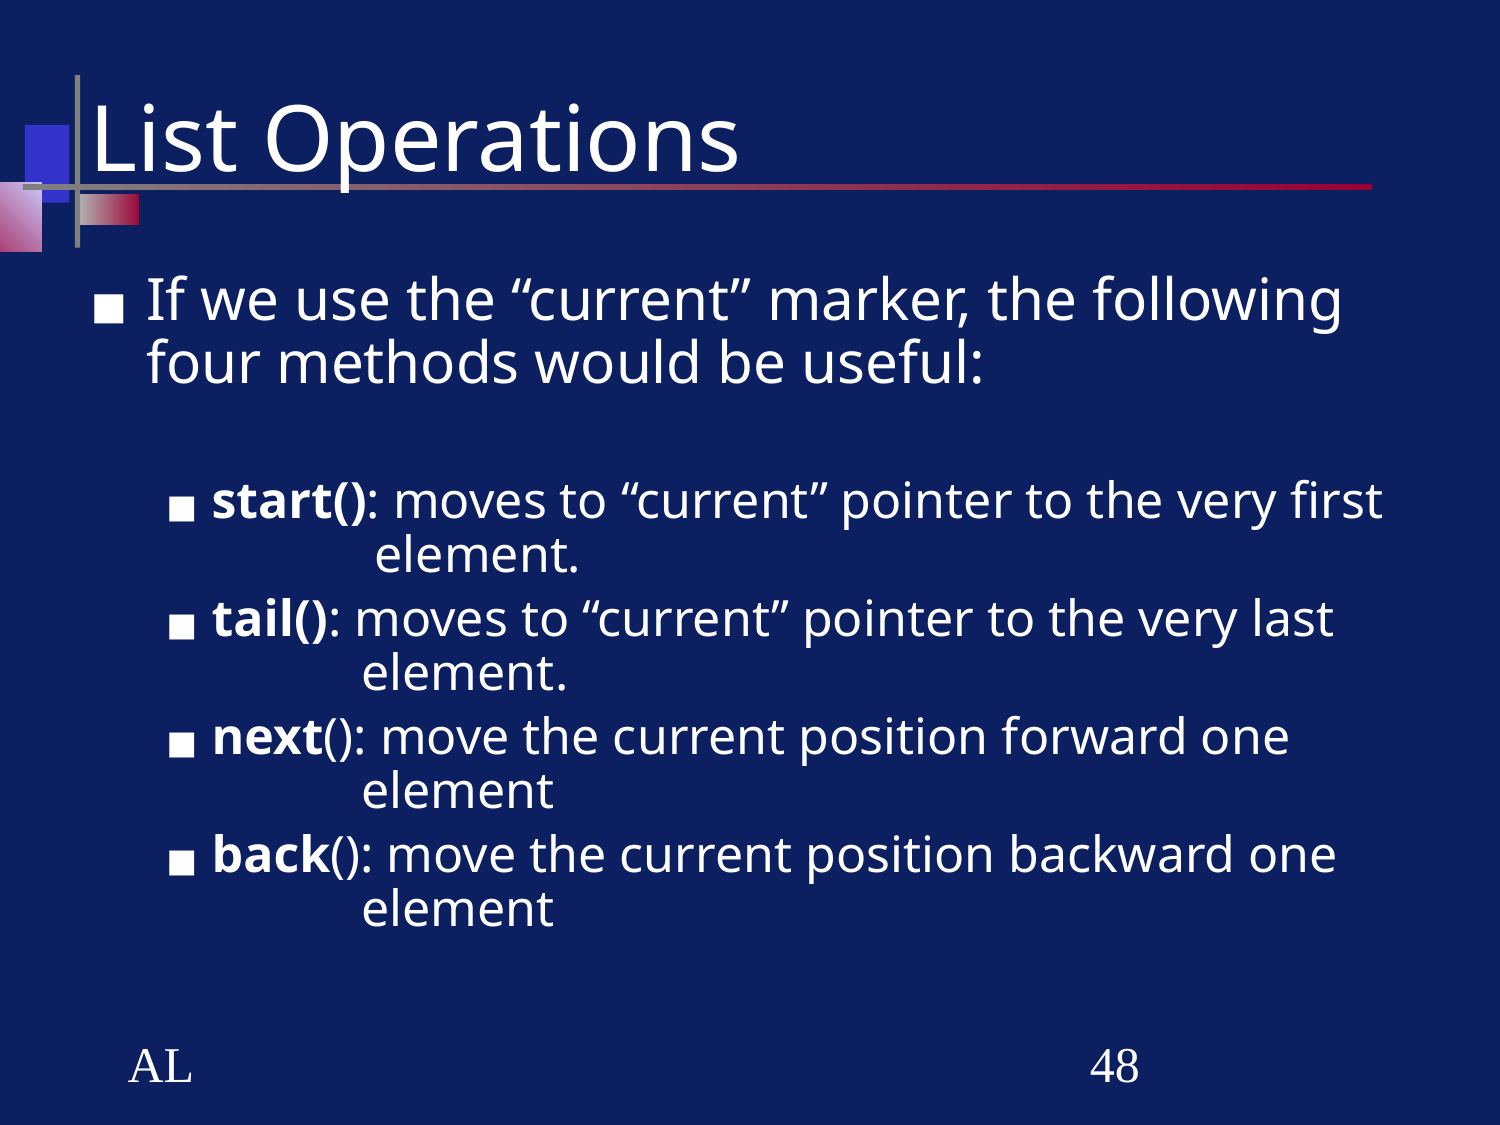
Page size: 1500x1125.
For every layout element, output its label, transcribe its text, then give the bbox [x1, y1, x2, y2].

list If we use the “current” marker, the following four methods would be useful: start(): moves to “current” pointer to the very first element. tail(): moves to “current” pointer to the very last element. next(): move the current position forward one element back(): move the current position backward one element [74, 262, 1425, 1012]
title List Operations [74, 59, 1425, 210]
slide_number AL [112, 1025, 425, 1100]
slide_number ‹#› [1074, 1025, 1388, 1100]
